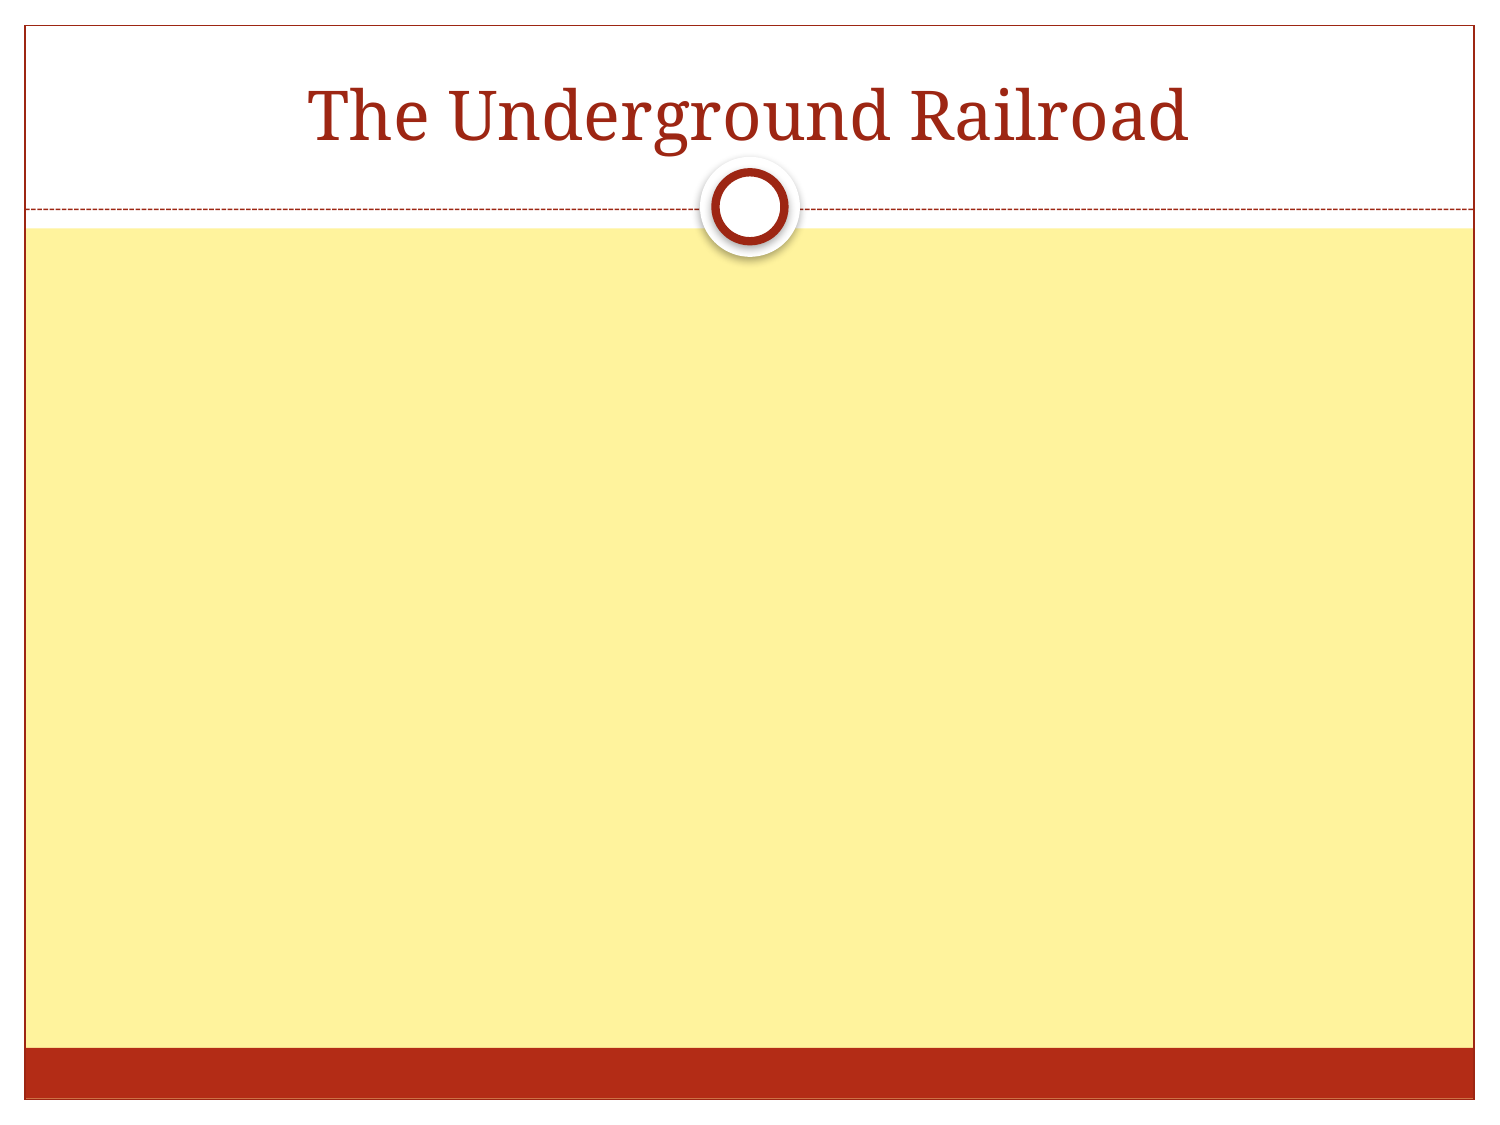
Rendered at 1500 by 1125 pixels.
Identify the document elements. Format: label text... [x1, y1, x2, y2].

title The Underground Railroad [49, 37, 1450, 162]
